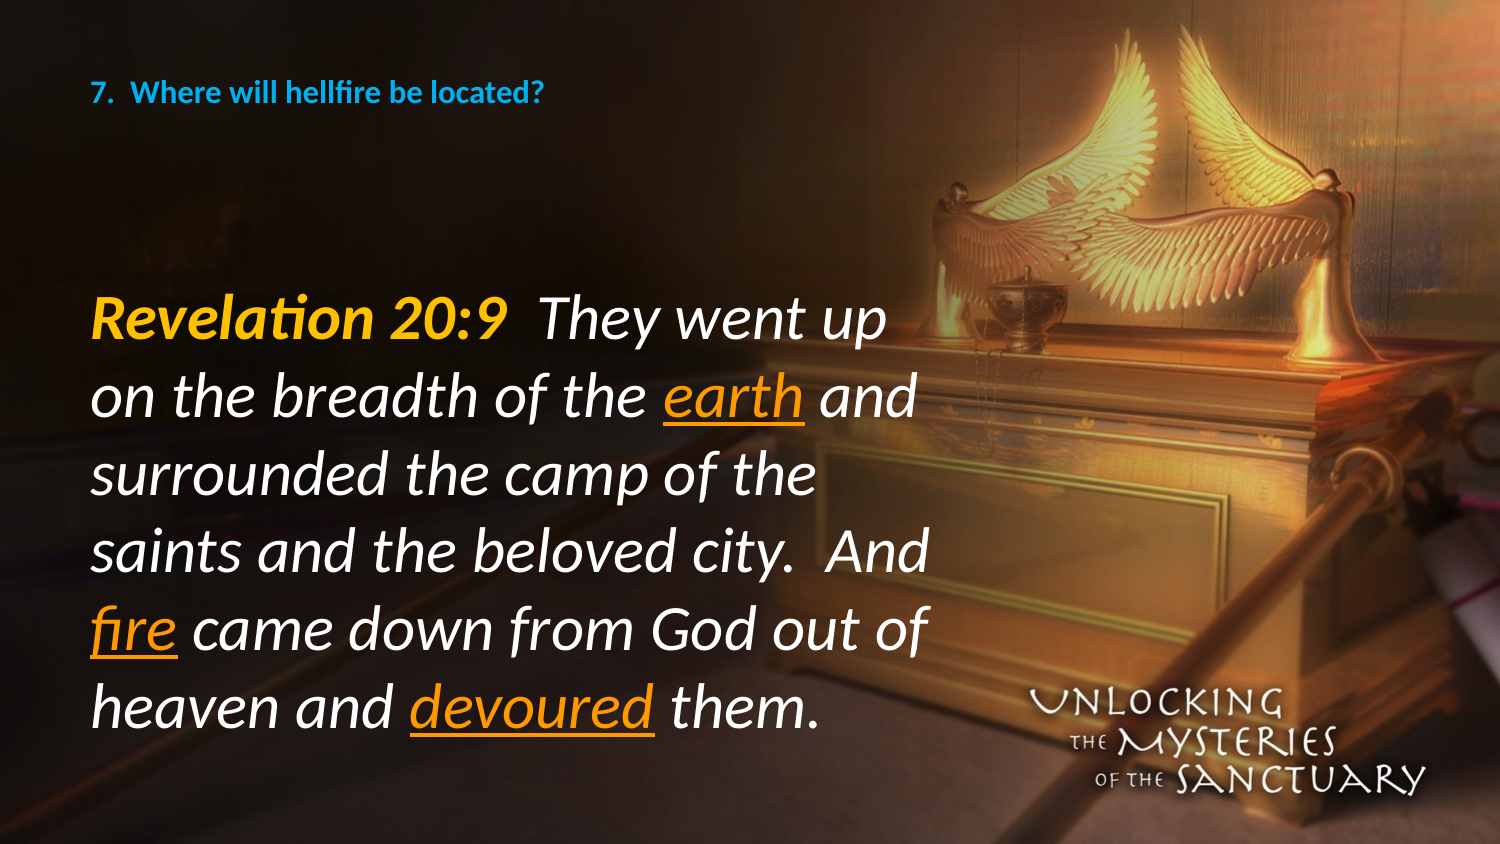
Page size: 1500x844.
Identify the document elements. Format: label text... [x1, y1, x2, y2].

list Revelation 20:9 They went up on the breadth of the earth and surrounded the camp of the saints and the beloved city. And fire came down from God out of heaven and devoured them. [75, 267, 953, 754]
title 7. Where will hellfire be located? [75, 33, 1425, 175]
picture [0, 0, 1500, 844]
